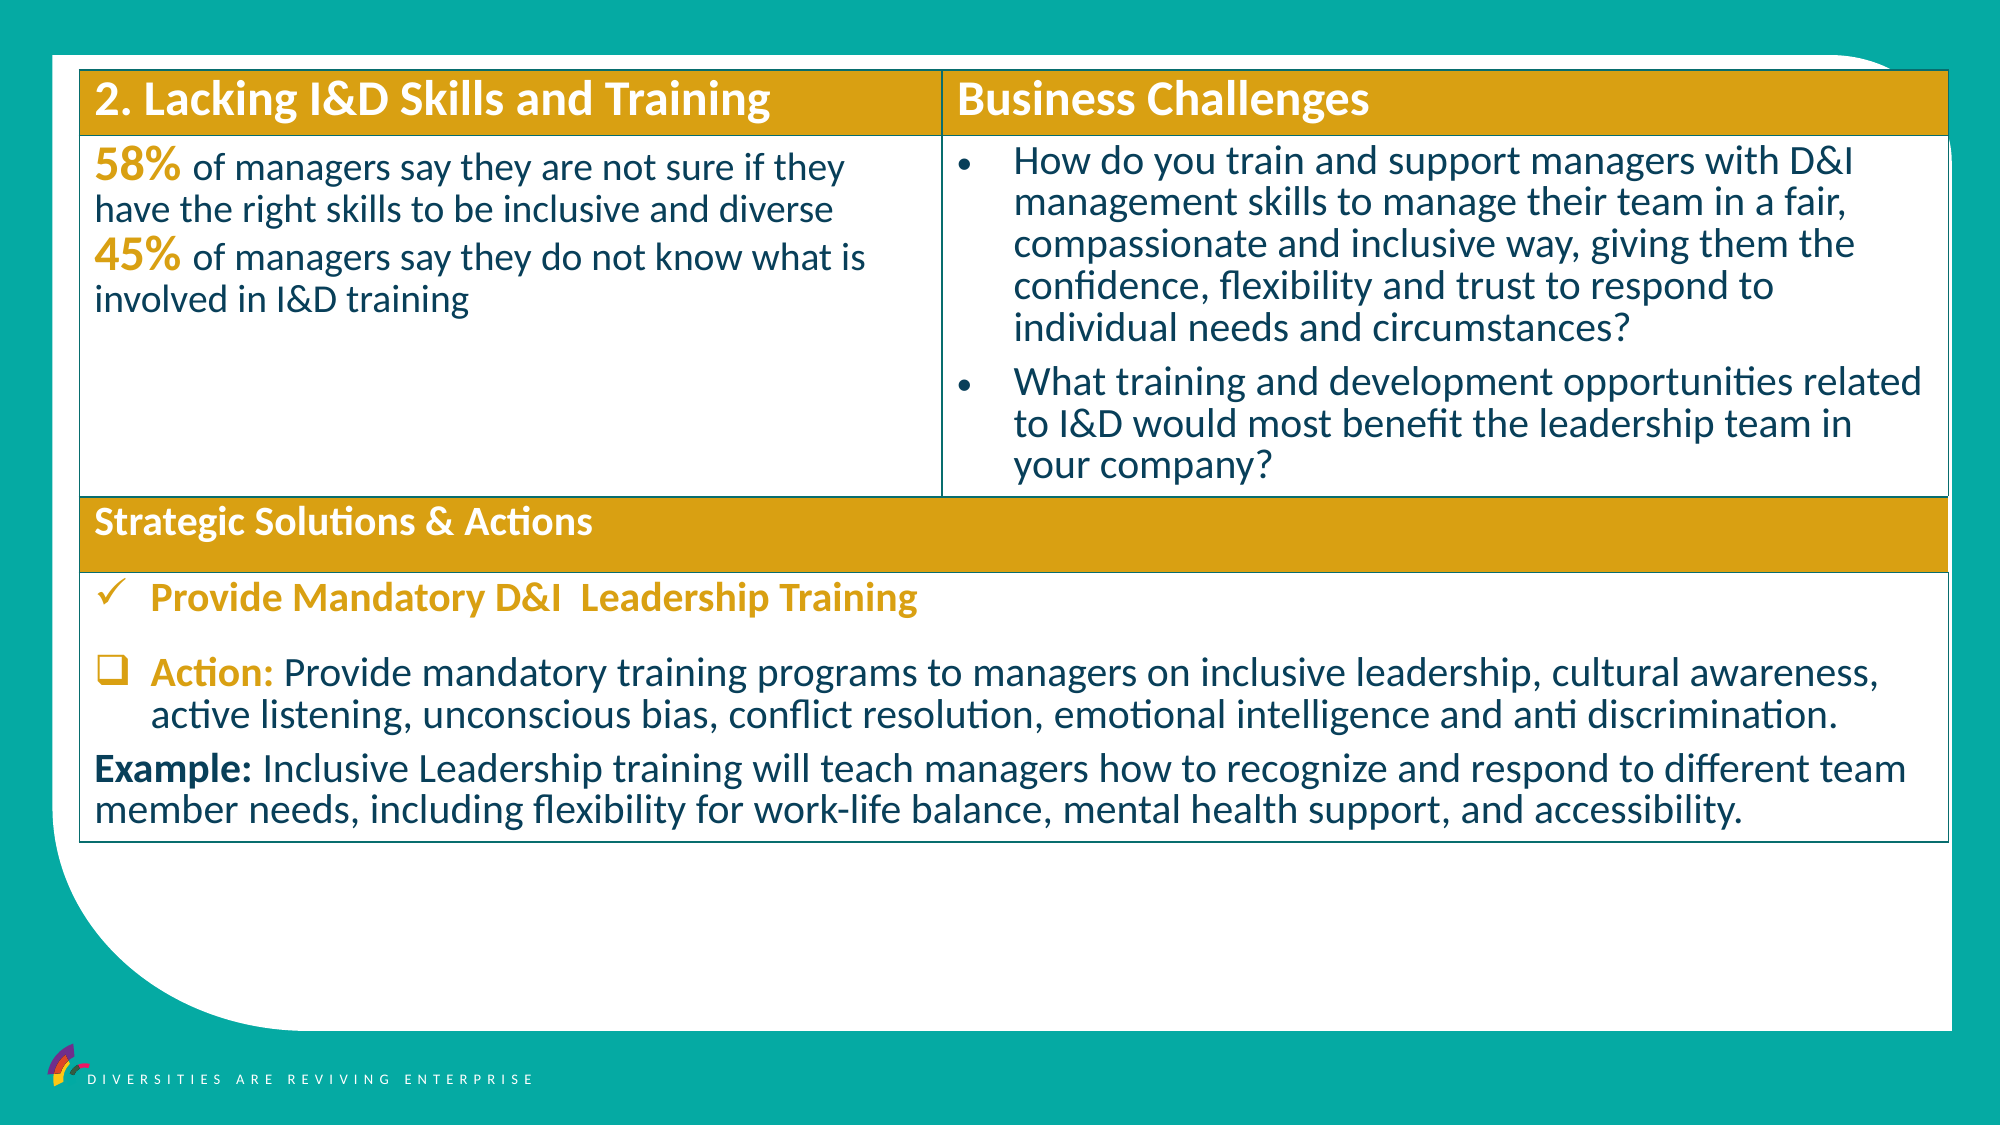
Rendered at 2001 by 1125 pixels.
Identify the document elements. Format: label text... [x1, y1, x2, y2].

table_header 2. Lacking I&D Skills and Training [80, 71, 941, 135]
table_header Business Challenges [943, 71, 1948, 135]
table_cell 58% of managers say they are not sure if they have the right skills to be inclusive and diverse 45% of managers say they do not know what is involved in I&D training [80, 136, 941, 496]
table_cell How do you train and support managers with D&I management skills to manage their team in a fair, compassionate and inclusive way, giving them the confidence, flexibility and trust to respond to individual needs and circumstances? What training and development opportunities related to I&D would most benefit the leadership team in your company? [943, 136, 1948, 496]
table_cell Provide Mandatory D&I Leadership Training Action: Provide mandatory training programs to managers on inclusive leadership, cultural awareness, active listening, unconscious bias, conflict resolution, emotional intelligence and anti discrimination. Example: Inclusive Leadership training will teach managers how to recognize and respond to different team member needs, including flexibility for work-life balance, mental health support, and accessibility. [80, 573, 1948, 841]
table_cell Strategic Solutions & Actions [80, 498, 1948, 572]
